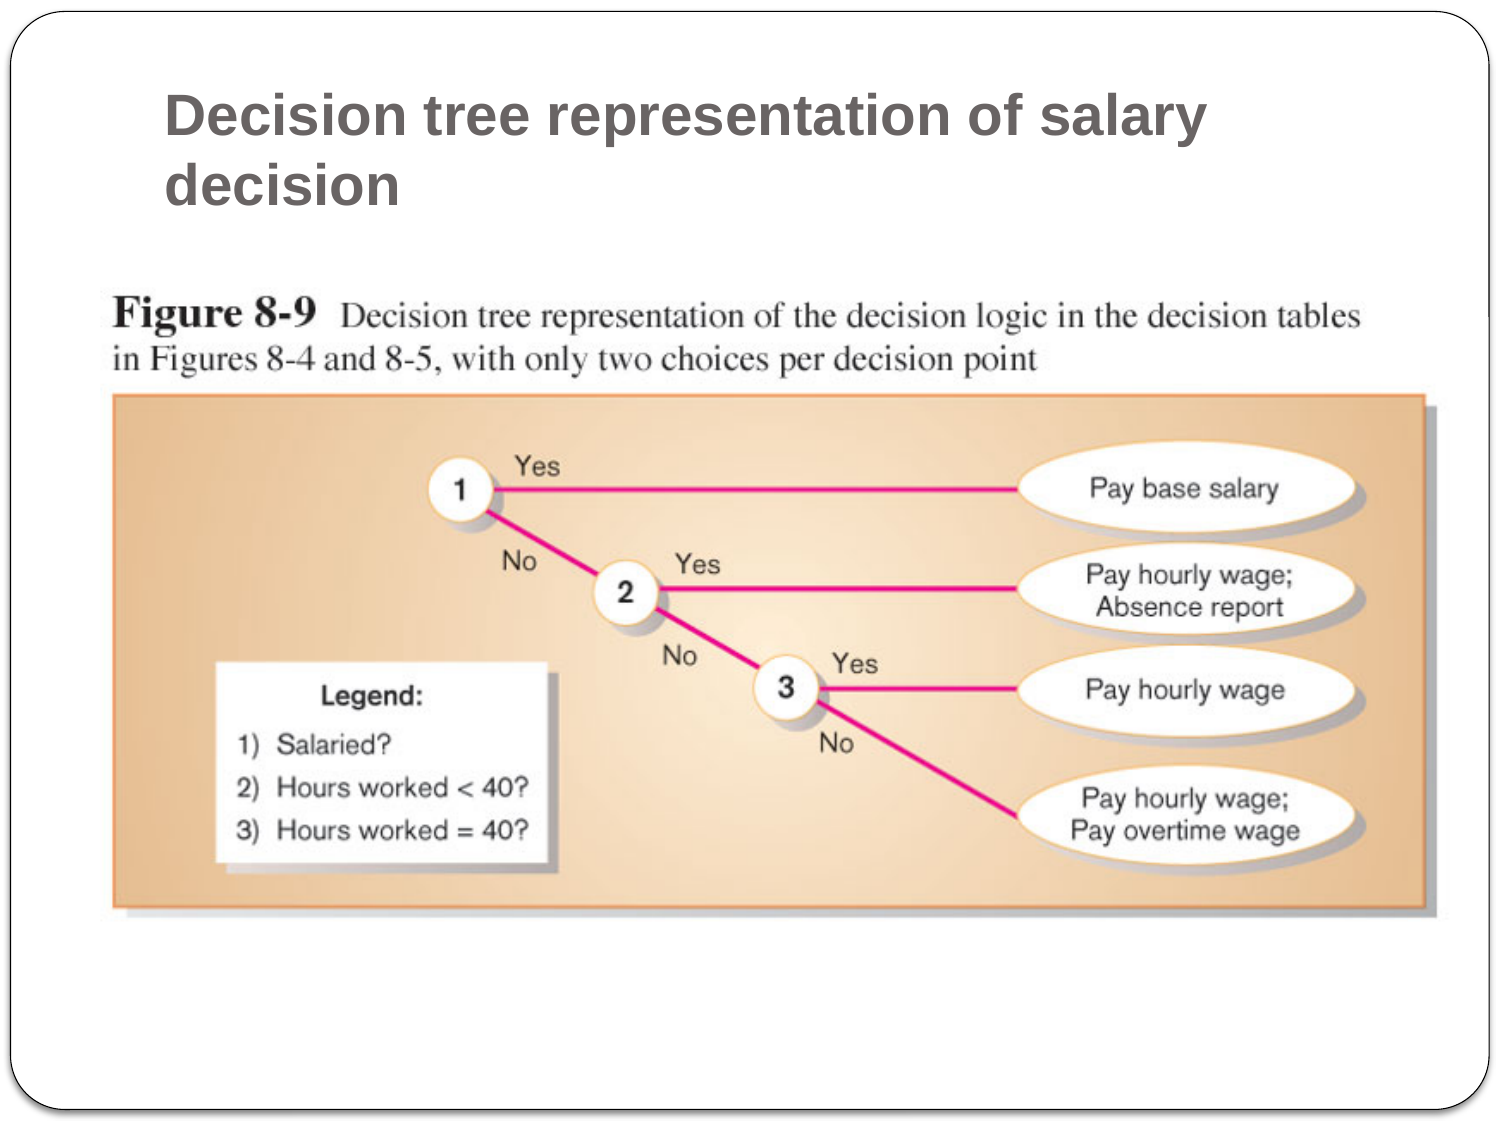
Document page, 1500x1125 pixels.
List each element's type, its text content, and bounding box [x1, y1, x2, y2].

picture [87, 274, 1463, 944]
title Decision tree representation of salary decision [150, 45, 1425, 233]
